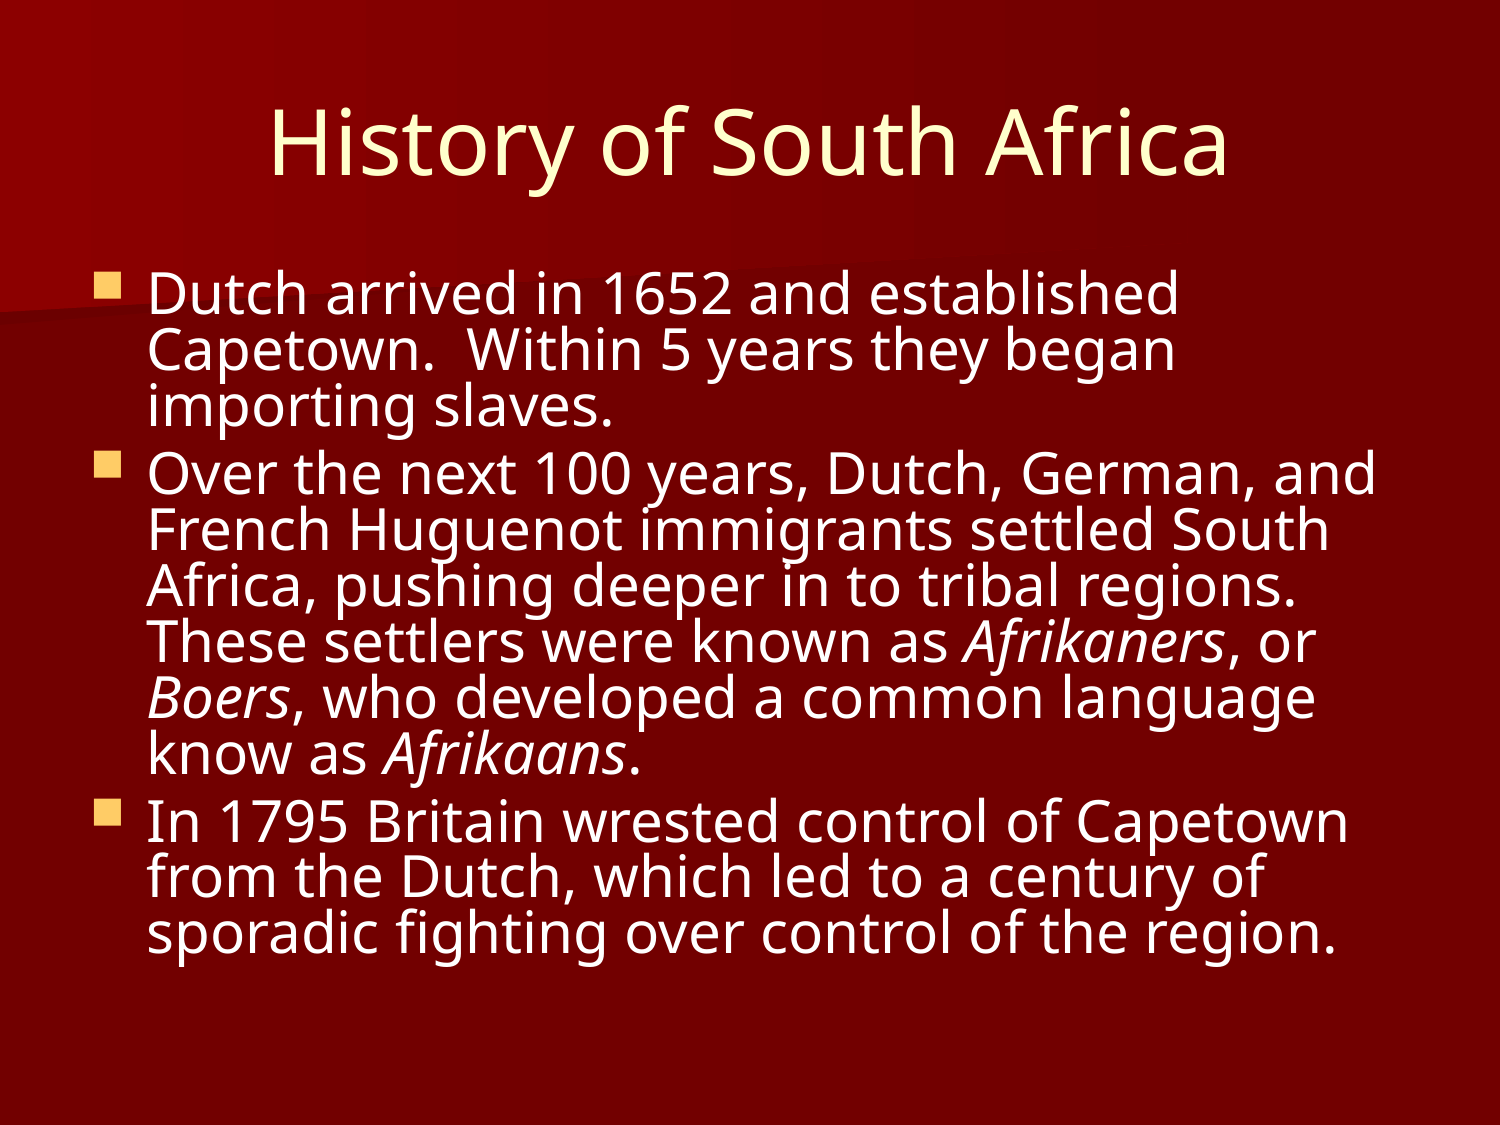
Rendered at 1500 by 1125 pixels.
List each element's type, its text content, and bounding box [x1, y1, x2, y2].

title History of South Africa [74, 44, 1426, 233]
list Dutch arrived in 1652 and established Capetown. Within 5 years they began importing slaves. Over the next 100 years, Dutch, German, and French Huguenot immigrants settled South Africa, pushing deeper in to tribal regions. These settlers were known as Afrikaners, or Boers, who developed a common language know as Afrikaans. In 1795 Britain wrested control of Capetown from the Dutch, which led to a century of sporadic fighting over control of the region. [74, 262, 1426, 1001]
